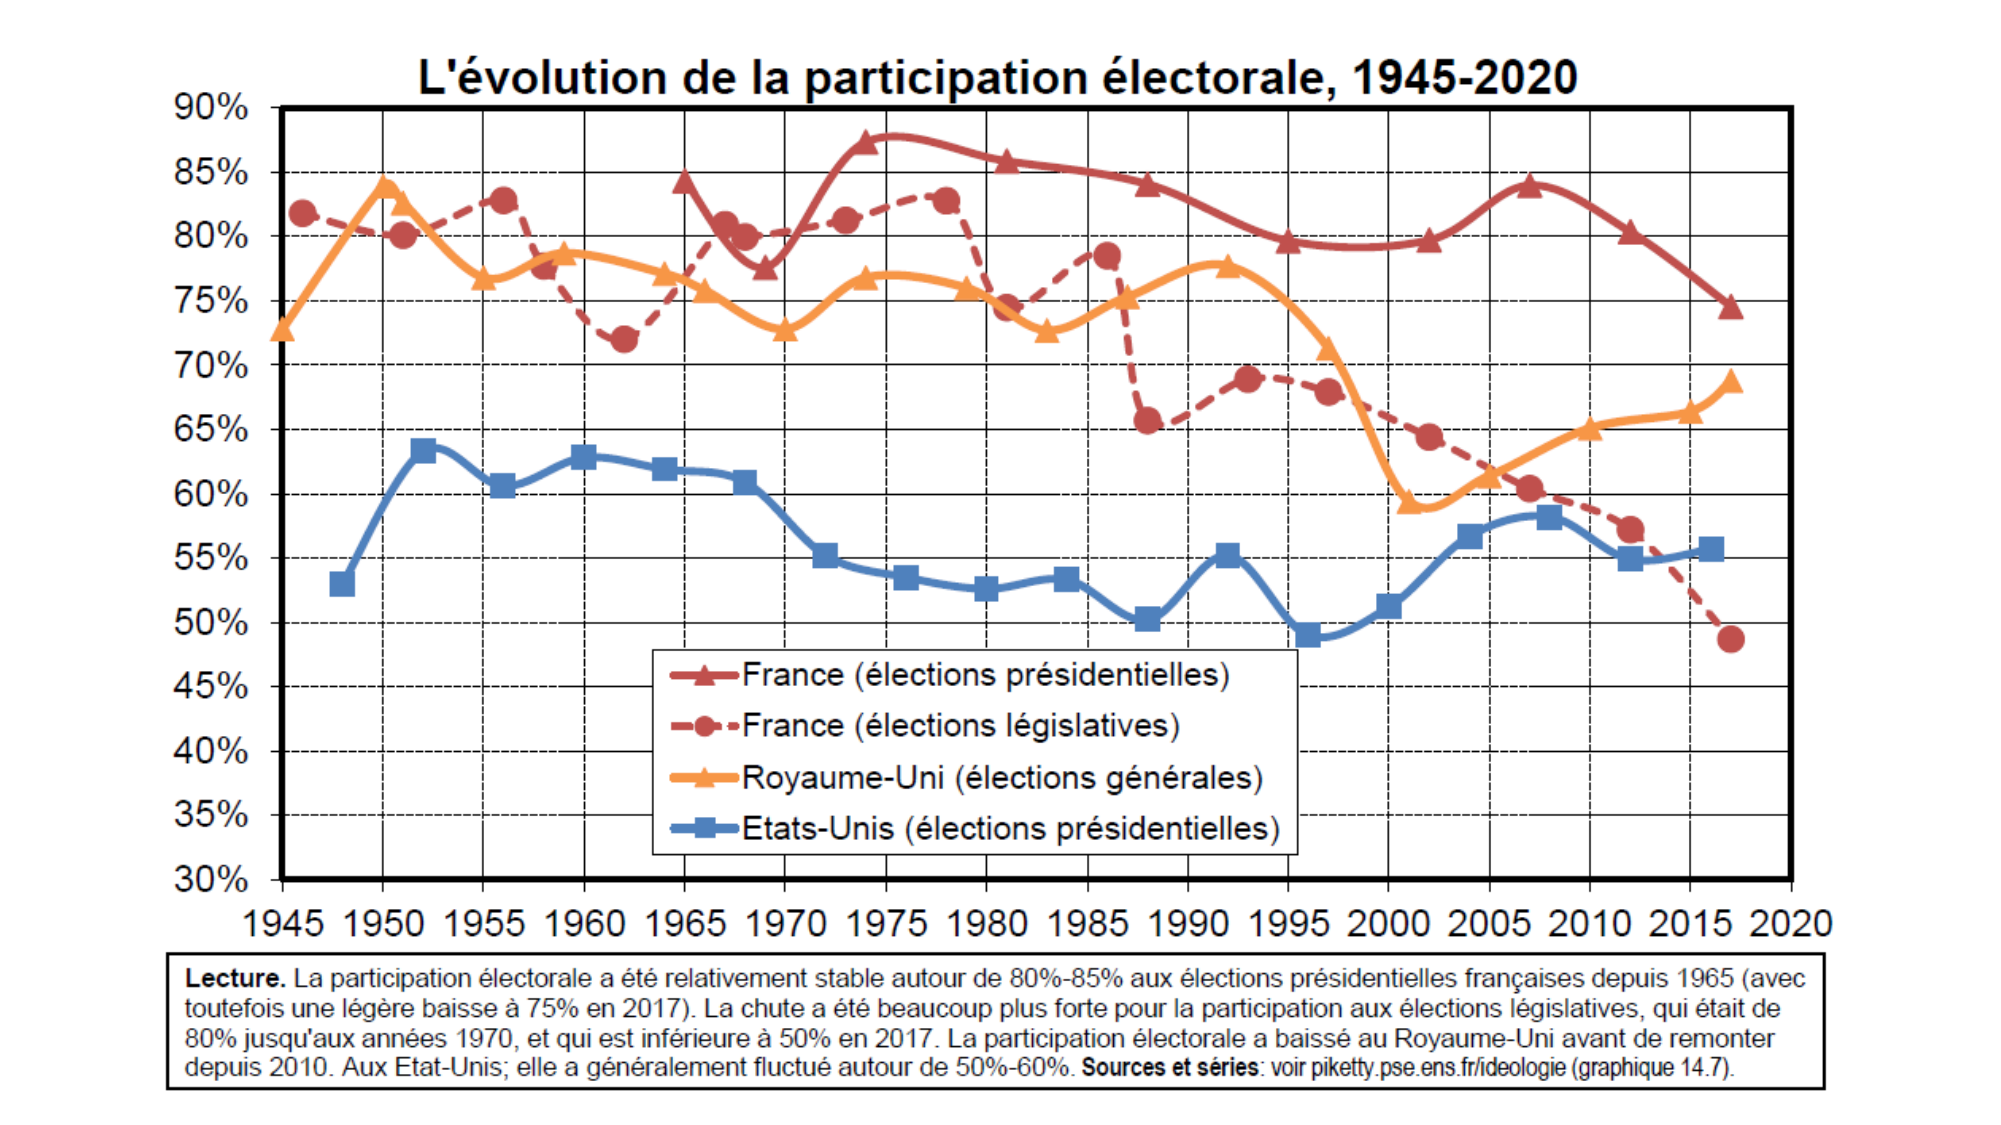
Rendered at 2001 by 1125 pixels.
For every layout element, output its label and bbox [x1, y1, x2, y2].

picture [124, 0, 1875, 1125]
